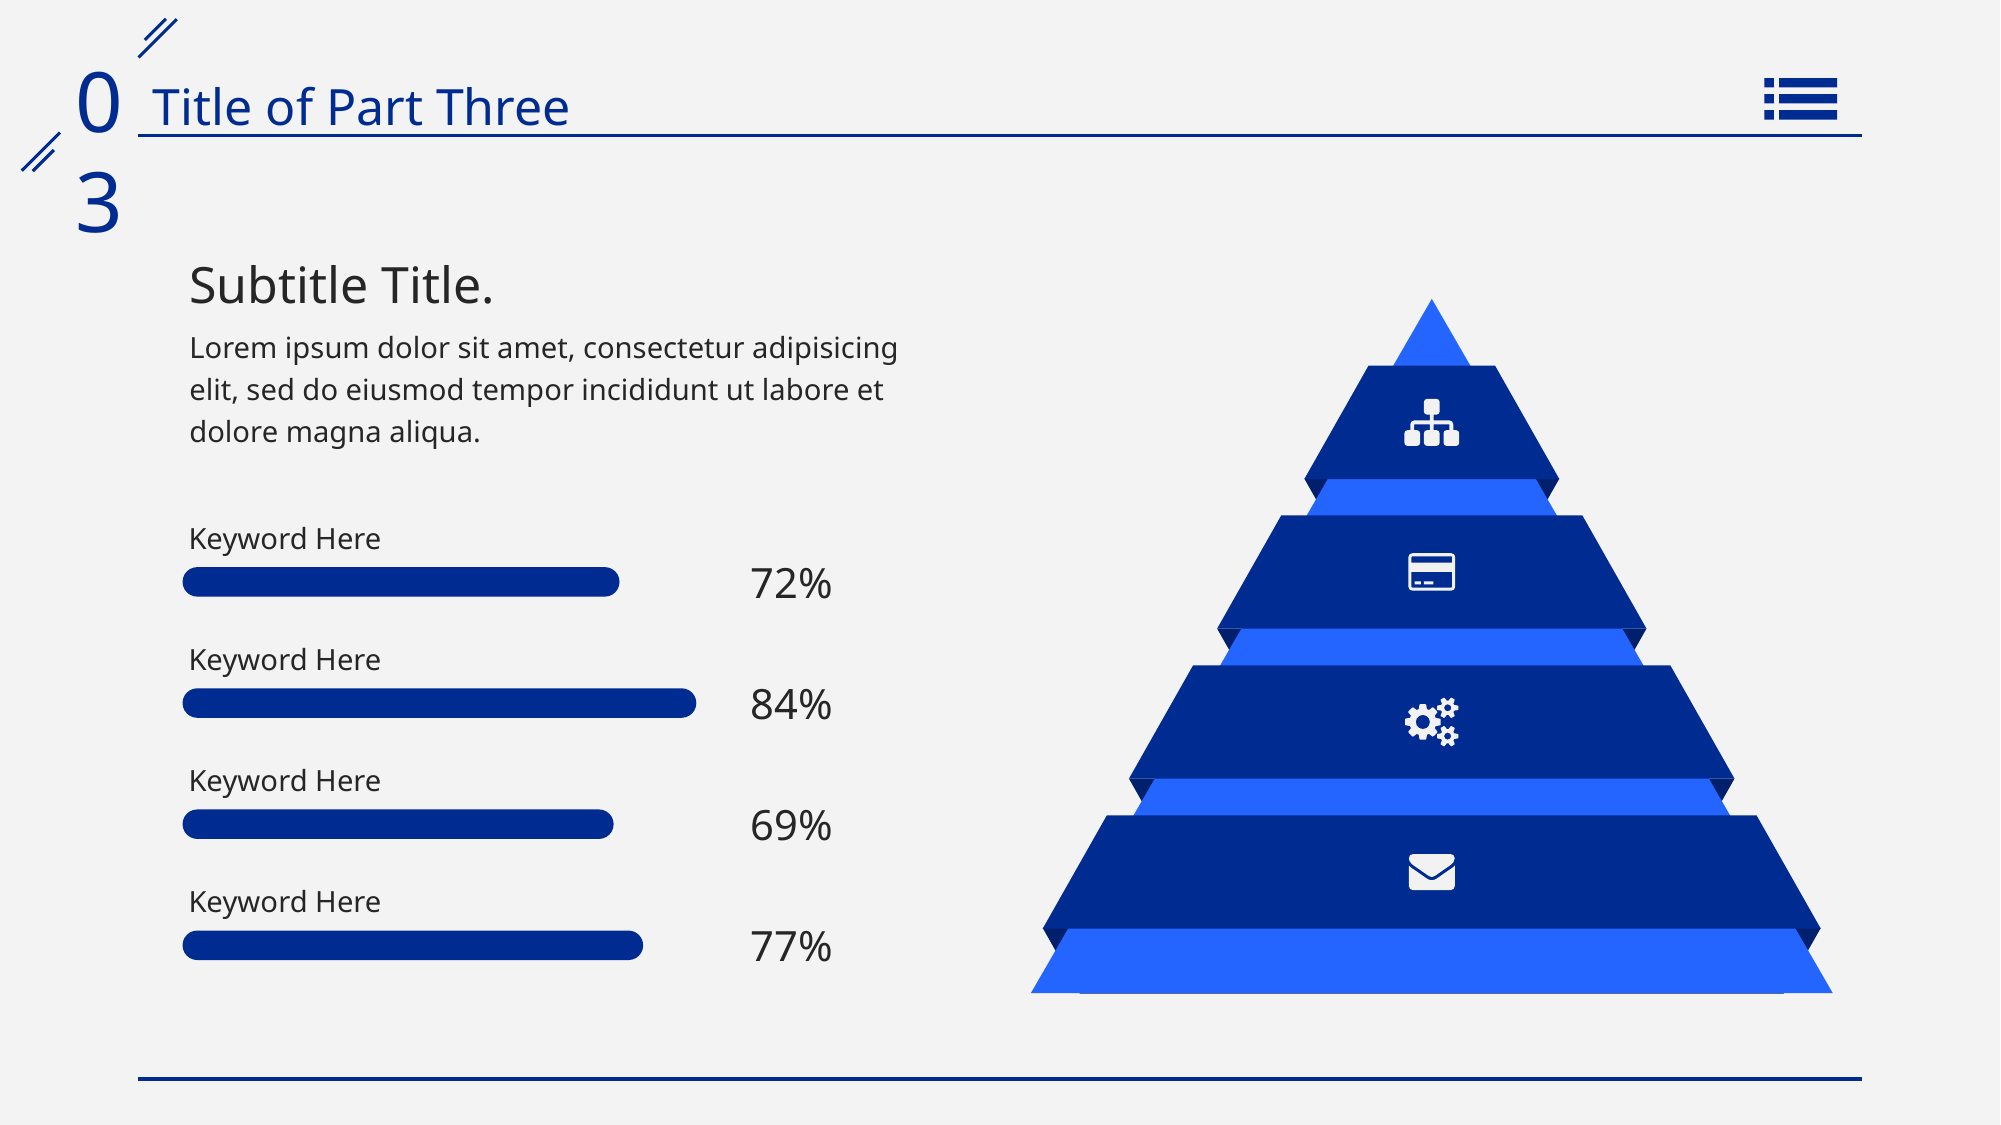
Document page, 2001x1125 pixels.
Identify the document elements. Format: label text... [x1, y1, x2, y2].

text_box [181, 929, 645, 962]
text_box [181, 566, 621, 598]
text_box Keyword Here [173, 748, 533, 805]
text_box Keyword Here [173, 869, 533, 927]
text_box 69% [711, 791, 848, 857]
text_box 77% [711, 912, 848, 978]
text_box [1030, 298, 1833, 994]
text_box [181, 808, 615, 840]
text_box Subtitle Title. [174, 234, 602, 315]
text_box Lorem ipsum dolor sit amet, consectetur adipisicing elit, sed do eiusmod tempor incididunt ut labore et dolore magna aliqua. [174, 315, 934, 456]
text_box 72% [711, 549, 848, 614]
text_box Keyword Here [173, 505, 533, 563]
text_box 84% [711, 670, 848, 736]
text_box Keyword Here [173, 627, 533, 684]
text_box [181, 687, 698, 719]
